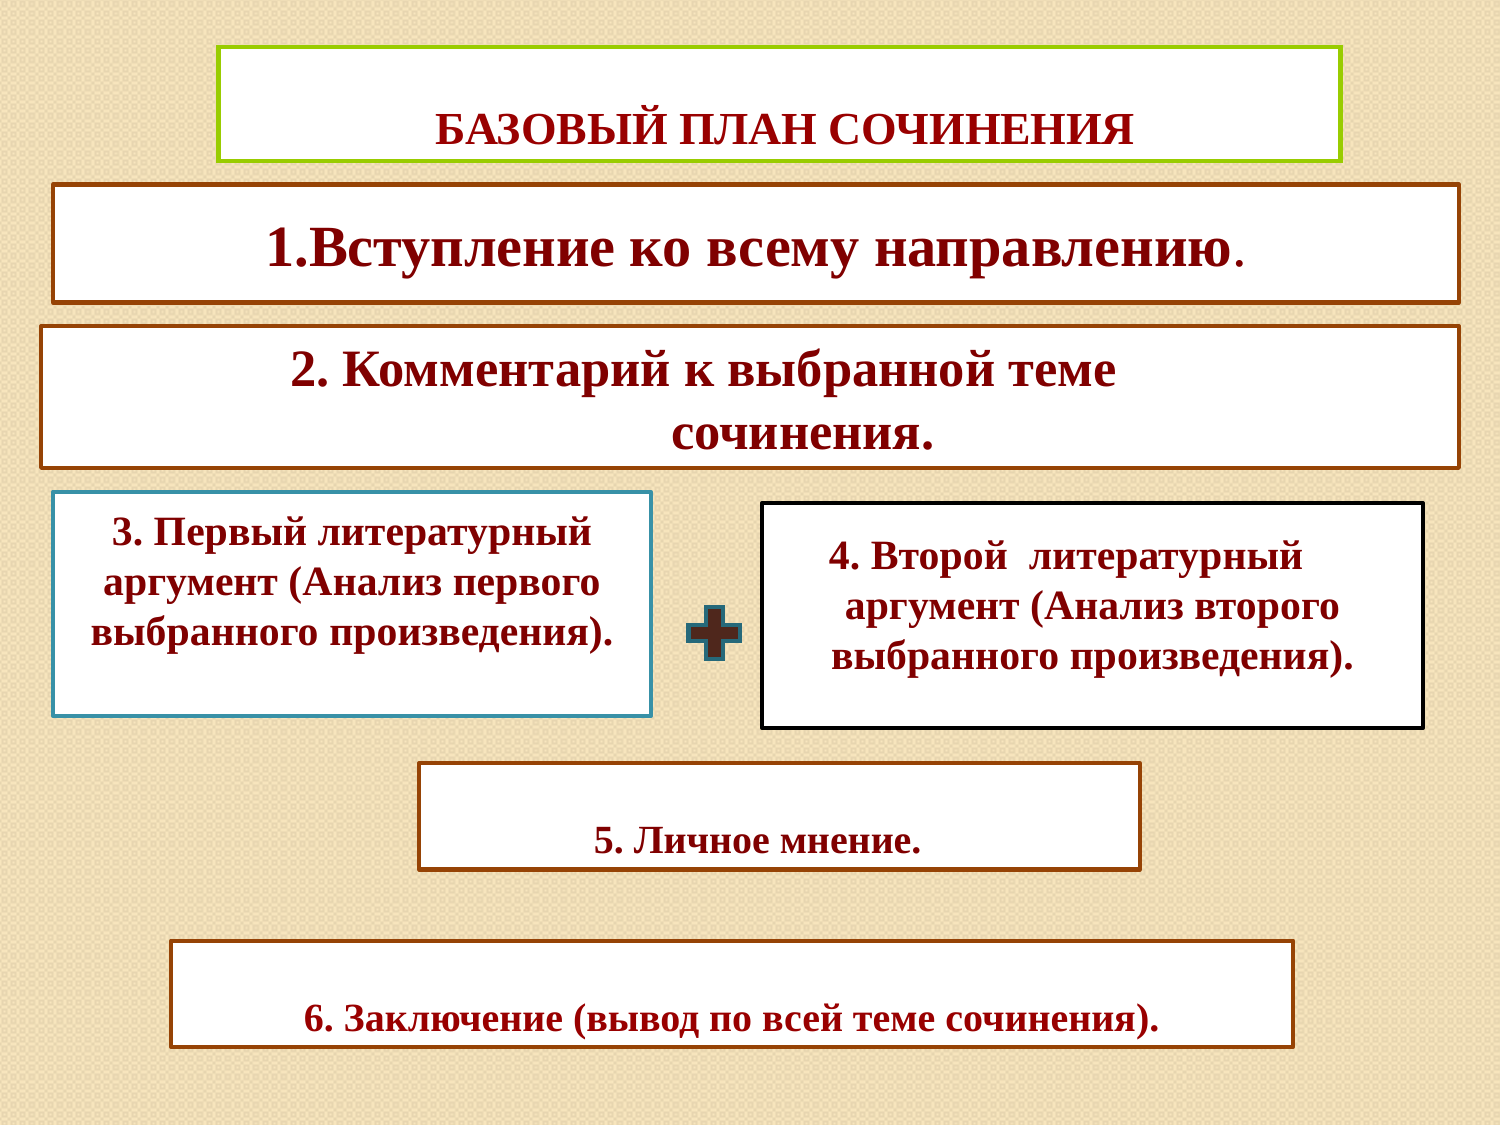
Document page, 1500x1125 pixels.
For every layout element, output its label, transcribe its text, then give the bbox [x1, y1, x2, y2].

text_box 3. Первый литературный аргумент (Анализ первого выбранного произведения). [51, 490, 653, 718]
text_box 6. Заключение (вывод по всей теме сочинения). [169, 939, 1295, 1049]
text_box 5. Личное мнение. [417, 761, 1142, 872]
title Базовый план сочинения [218, 46, 1341, 161]
text_box 4. Второй литературный аргумент (Анализ второго выбранного произведения). [760, 501, 1425, 730]
text_box 2. Комментарий к выбранной теме сочинения. [39, 324, 1461, 470]
text_box 1.Вступление ко всему направлению. [51, 182, 1461, 305]
text_box [688, 607, 741, 659]
